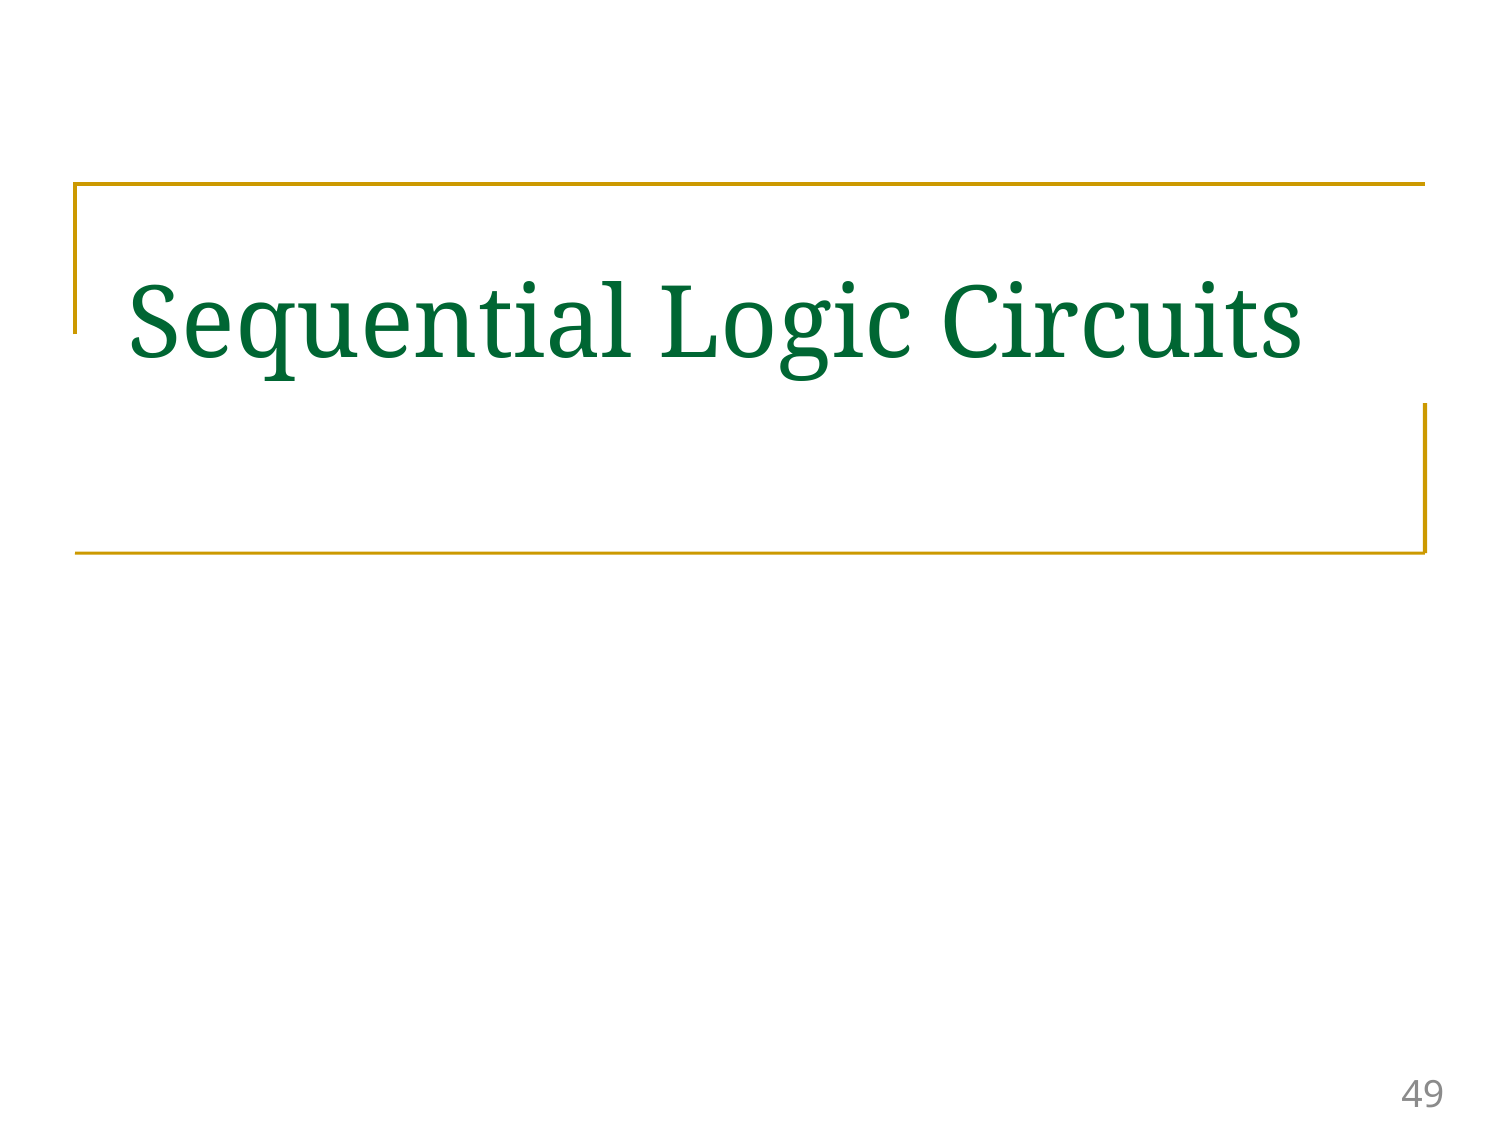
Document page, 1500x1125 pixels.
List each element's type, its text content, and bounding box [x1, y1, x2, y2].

slide_number 49 [1121, 1066, 1460, 1125]
title Sequential Logic Circuits [112, 249, 1413, 538]
